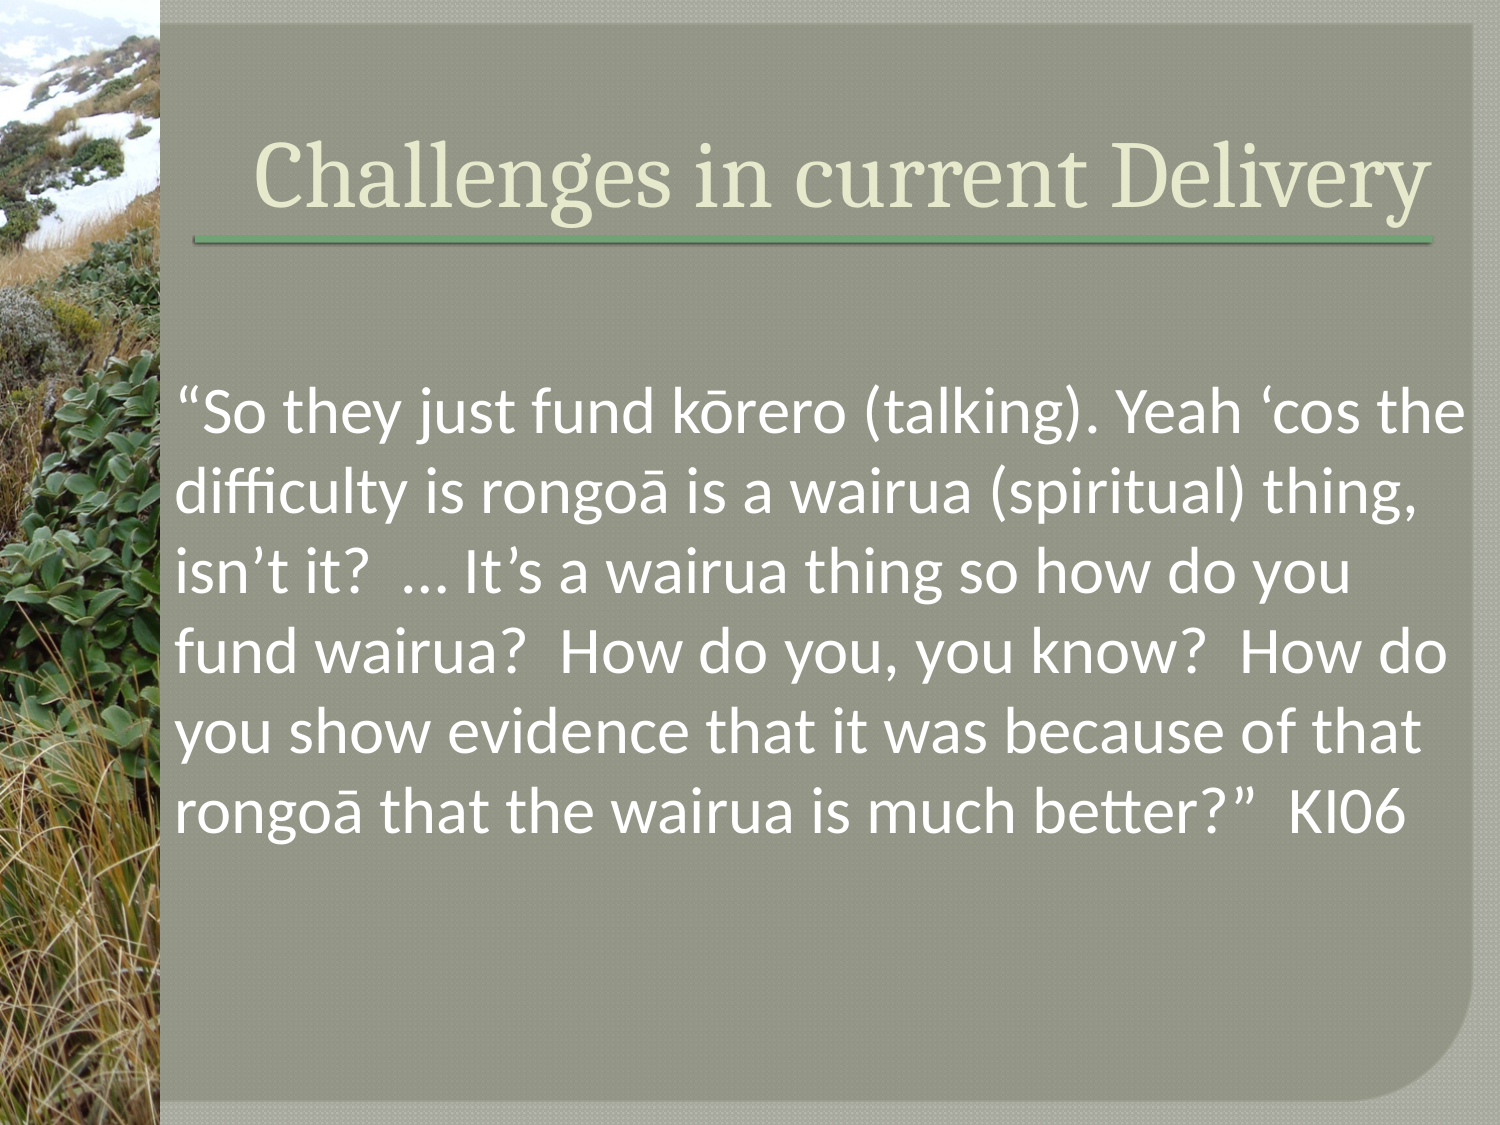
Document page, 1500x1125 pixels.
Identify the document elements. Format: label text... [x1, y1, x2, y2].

picture [0, 0, 160, 1125]
title Challenges in current Delivery [180, 46, 1447, 234]
list “So they just fund kōrero (talking). Yeah ‘cos the difficulty is rongoā is a wairua (spiritual) thing, isn’t it? … It’s a wairua thing so how do you fund wairua? How do you, you know? How do you show evidence that it was because of that rongoā that the wairua is much better?” KI06 [159, 278, 1496, 1022]
